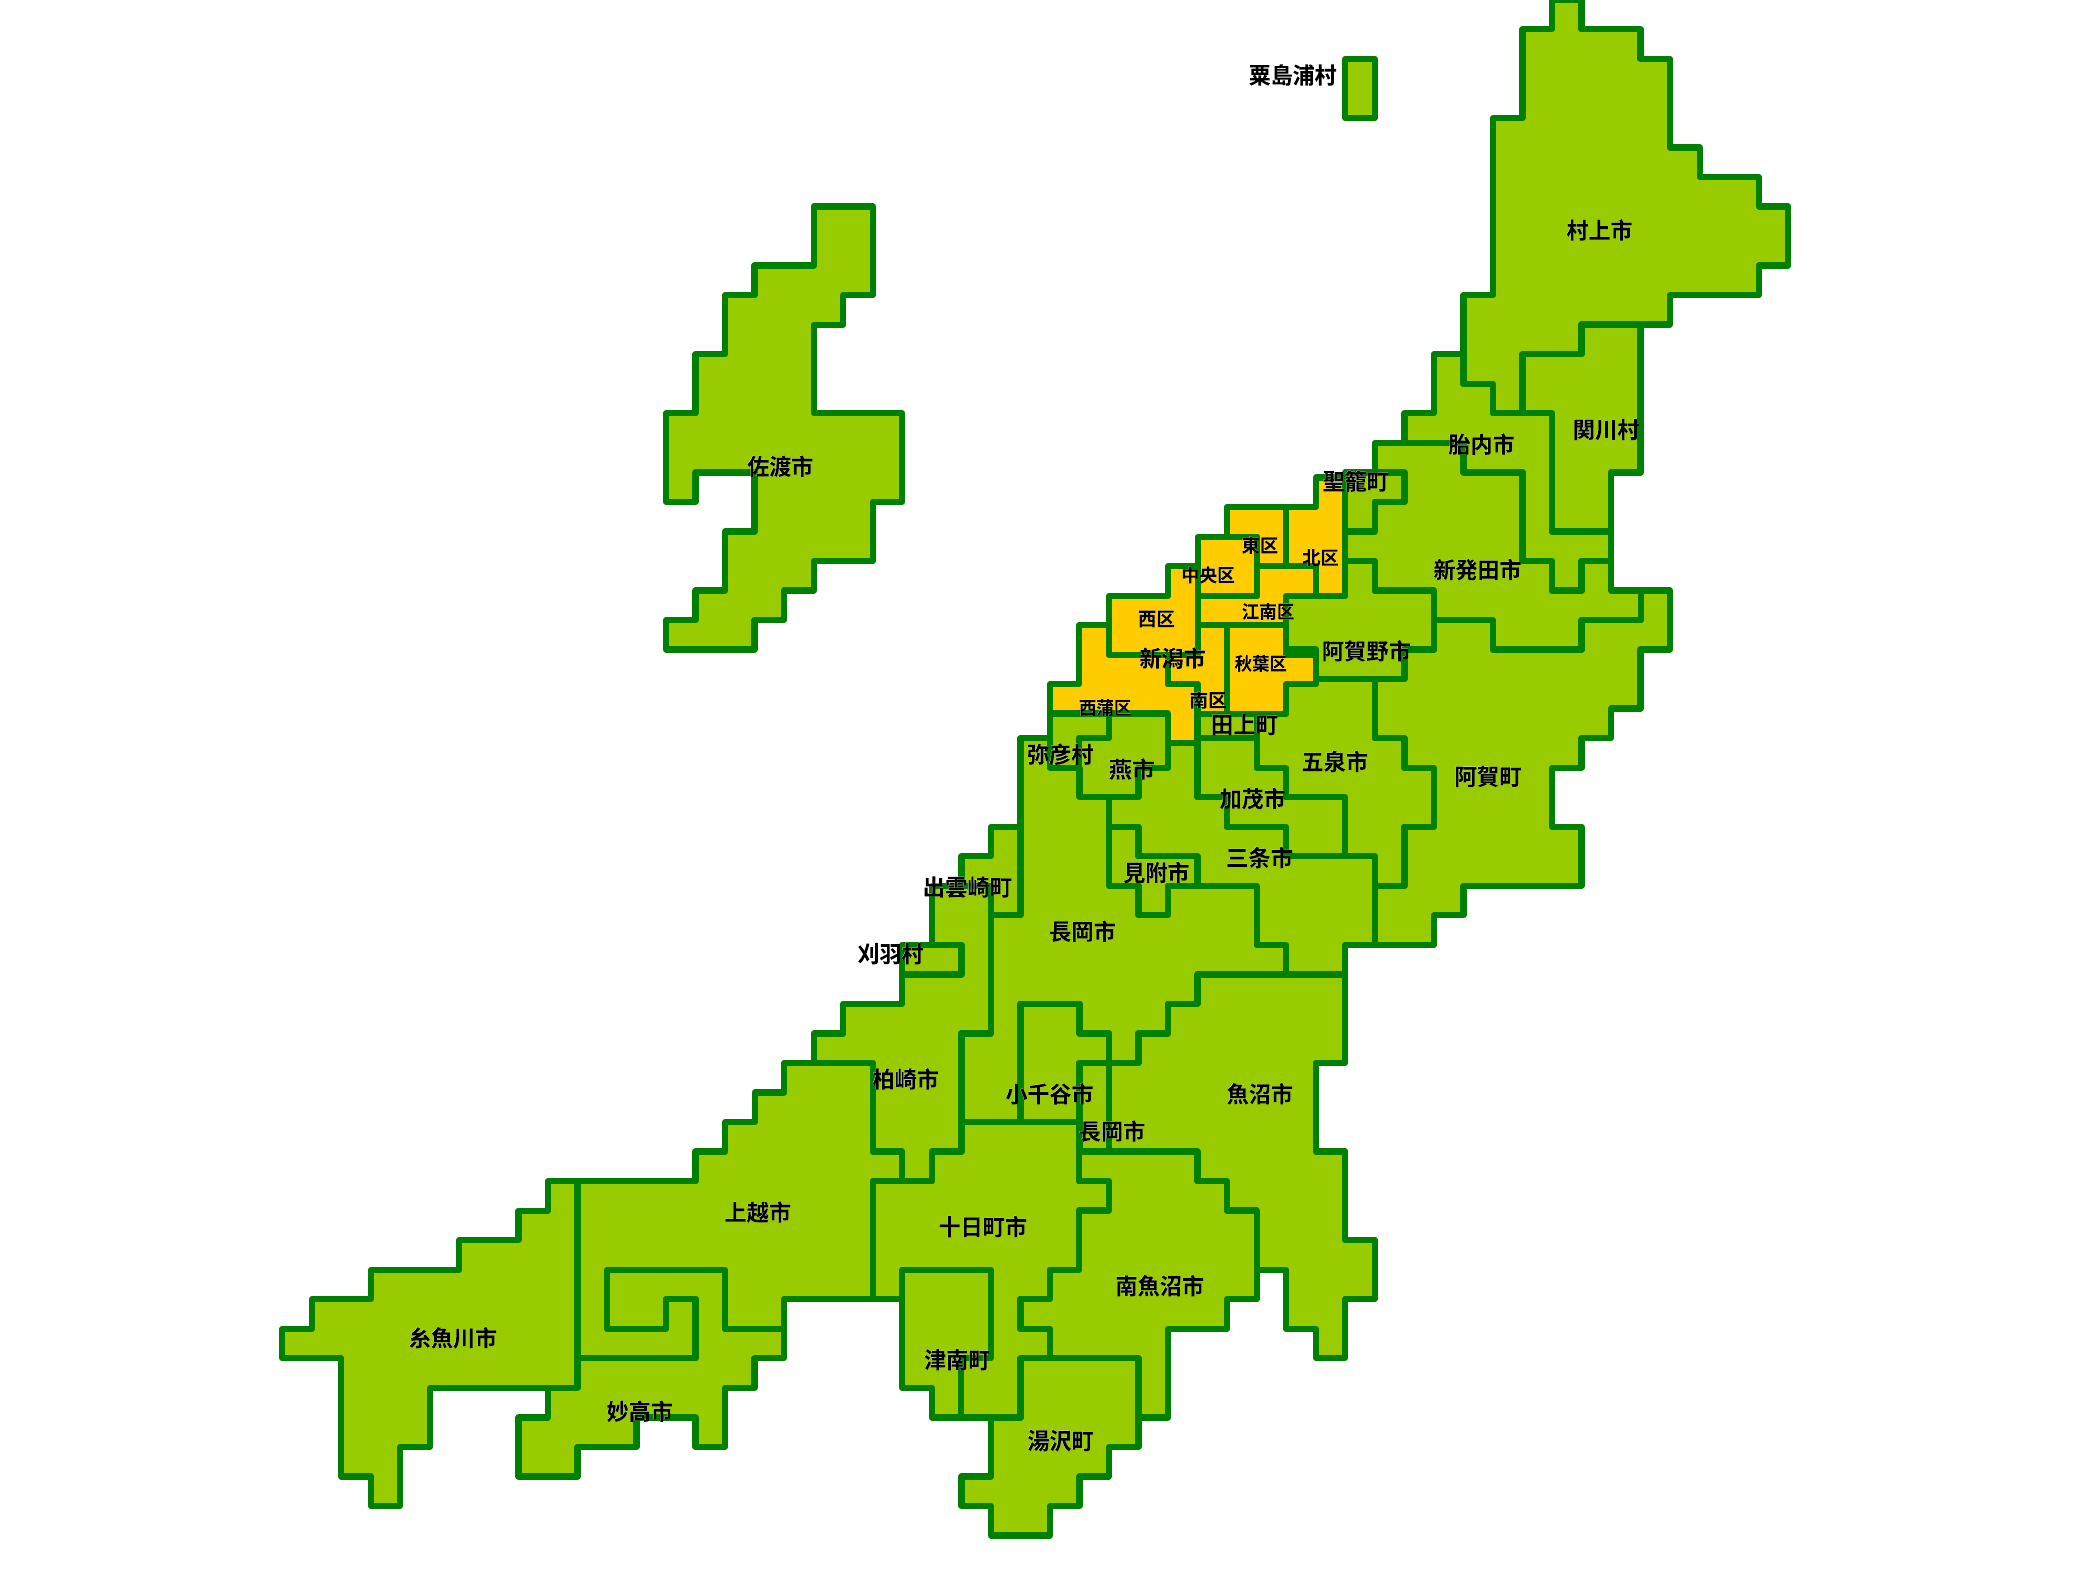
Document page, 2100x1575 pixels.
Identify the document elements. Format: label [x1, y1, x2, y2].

text_box [1139, 646, 1206, 670]
text_box [1027, 1429, 1094, 1452]
text_box [1226, 846, 1293, 869]
text_box [1027, 742, 1094, 766]
text_box [1322, 469, 1389, 493]
text_box [409, 1326, 497, 1349]
text_box [939, 1215, 1027, 1238]
text_box [1182, 565, 1235, 584]
text_box [1241, 536, 1278, 555]
text_box [1116, 1274, 1204, 1297]
text_box [606, 1399, 673, 1423]
text_box [1234, 654, 1287, 673]
text_box [1079, 698, 1131, 717]
text_box [1226, 1082, 1293, 1105]
text_box [282, 0, 1789, 1536]
text_box [1138, 610, 1175, 628]
text_box [857, 942, 924, 965]
text_box [1241, 602, 1294, 621]
text_box [1322, 639, 1411, 662]
text_box [1433, 558, 1522, 581]
text_box [1212, 713, 1278, 736]
text_box [1455, 765, 1522, 788]
text_box [747, 454, 813, 478]
text_box [1190, 691, 1227, 710]
text_box [1123, 861, 1189, 884]
text_box [1049, 919, 1116, 943]
text_box [1302, 750, 1368, 773]
text_box [1079, 1119, 1145, 1143]
text_box [1005, 1082, 1093, 1105]
text_box [1049, 477, 1346, 744]
text_box [1248, 63, 1337, 87]
text_box [924, 875, 1012, 899]
text_box [872, 1067, 939, 1090]
text_box [1108, 757, 1155, 781]
text_box [1302, 548, 1339, 567]
text_box [1573, 418, 1640, 441]
text_box [1448, 432, 1514, 456]
text_box [1219, 787, 1286, 810]
text_box [724, 1200, 791, 1224]
text_box [1566, 218, 1632, 242]
text_box [924, 1348, 990, 1371]
